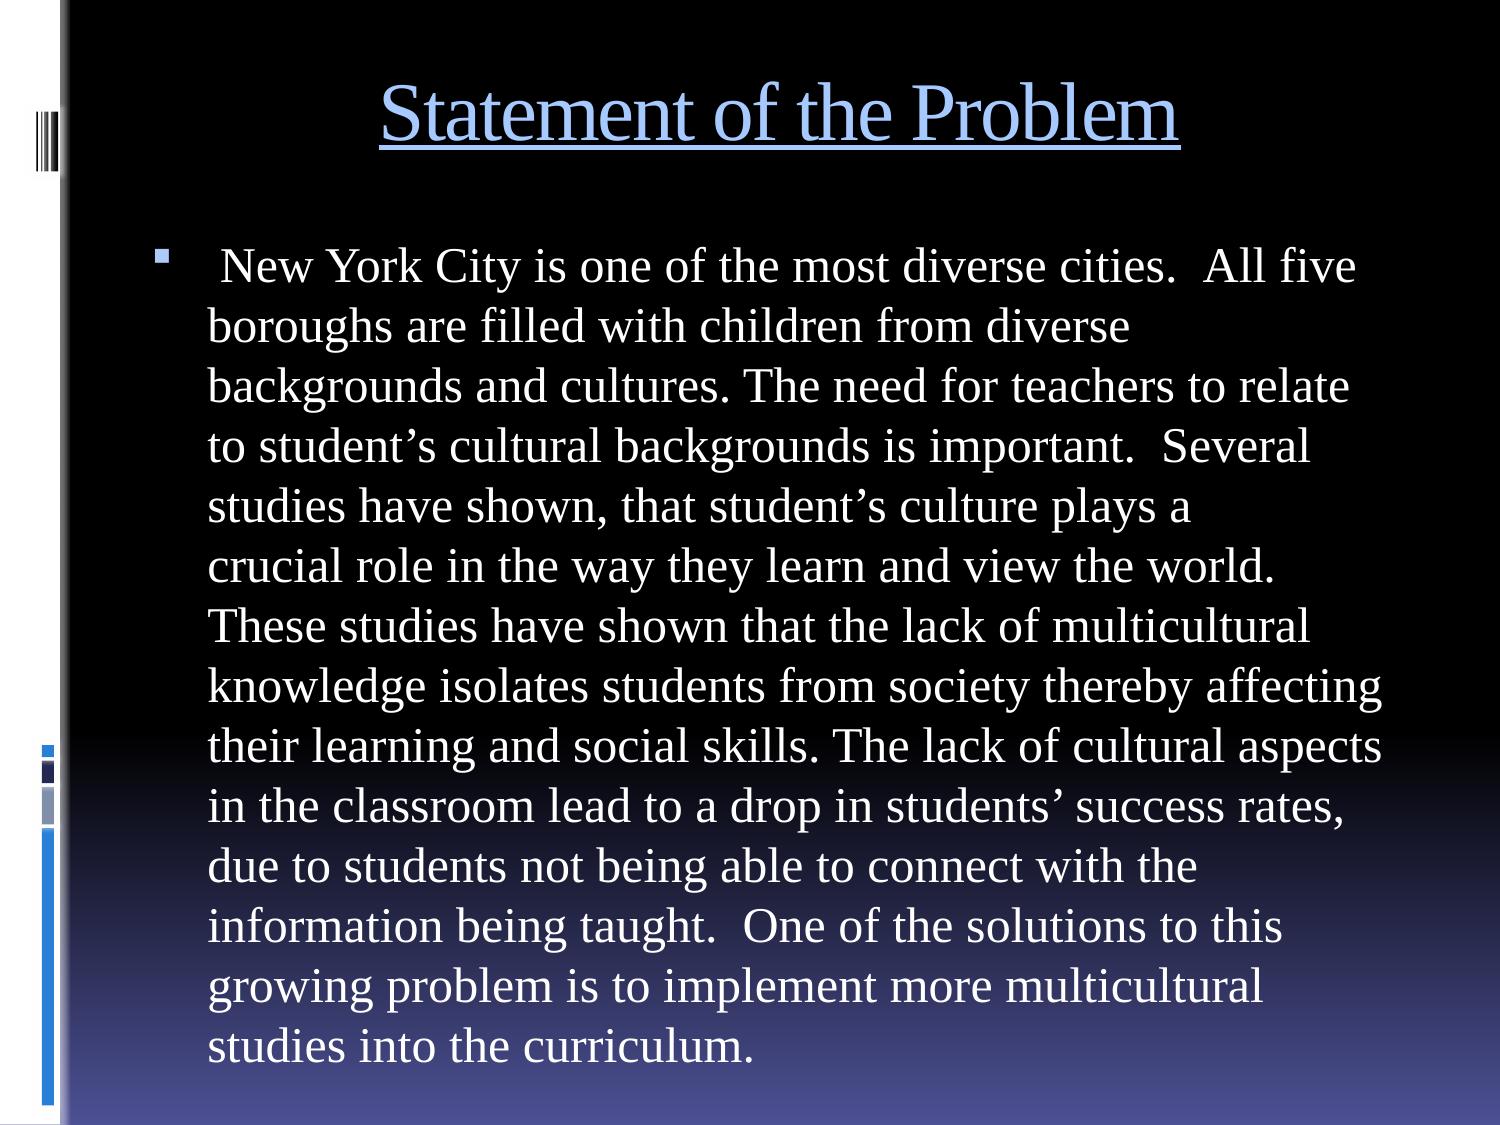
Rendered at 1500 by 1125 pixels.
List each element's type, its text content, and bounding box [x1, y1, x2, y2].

list New York City is one of the most diverse cities. All five boroughs are filled with children from diverse backgrounds and cultures. The need for teachers to relate to student’s cultural backgrounds is important. Several studies have shown, that student’s culture plays a crucial role in the way they learn and view the world. These studies have shown that the lack of multicultural knowledge isolates students from society thereby affecting their learning and social skills. The lack of cultural aspects in the classroom lead to a drop in students’ success rates, due to students not being able to connect with the information being taught. One of the solutions to this growing problem is to implement more multicultural studies into the curriculum. [125, 224, 1413, 1033]
title Statement of the Problem [137, 50, 1413, 200]
